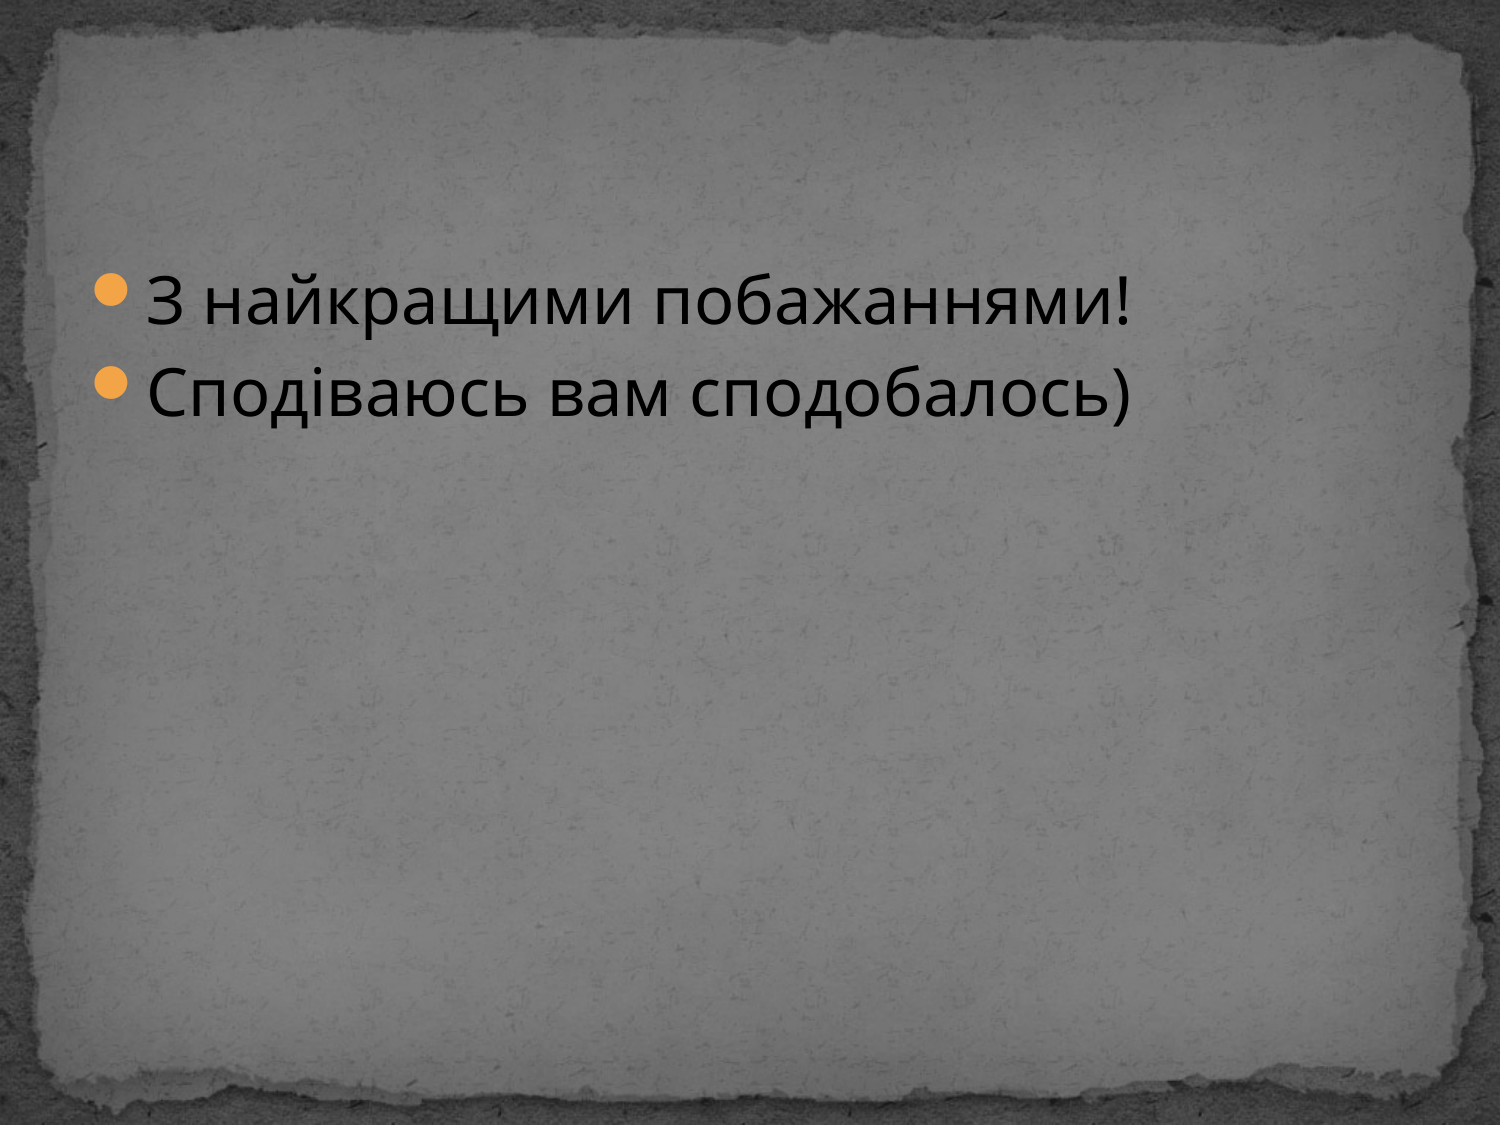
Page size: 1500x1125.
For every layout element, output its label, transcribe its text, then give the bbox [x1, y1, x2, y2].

list З найкращими побажаннями! Сподіваюсь вам сподобалось) [75, 249, 1425, 1000]
